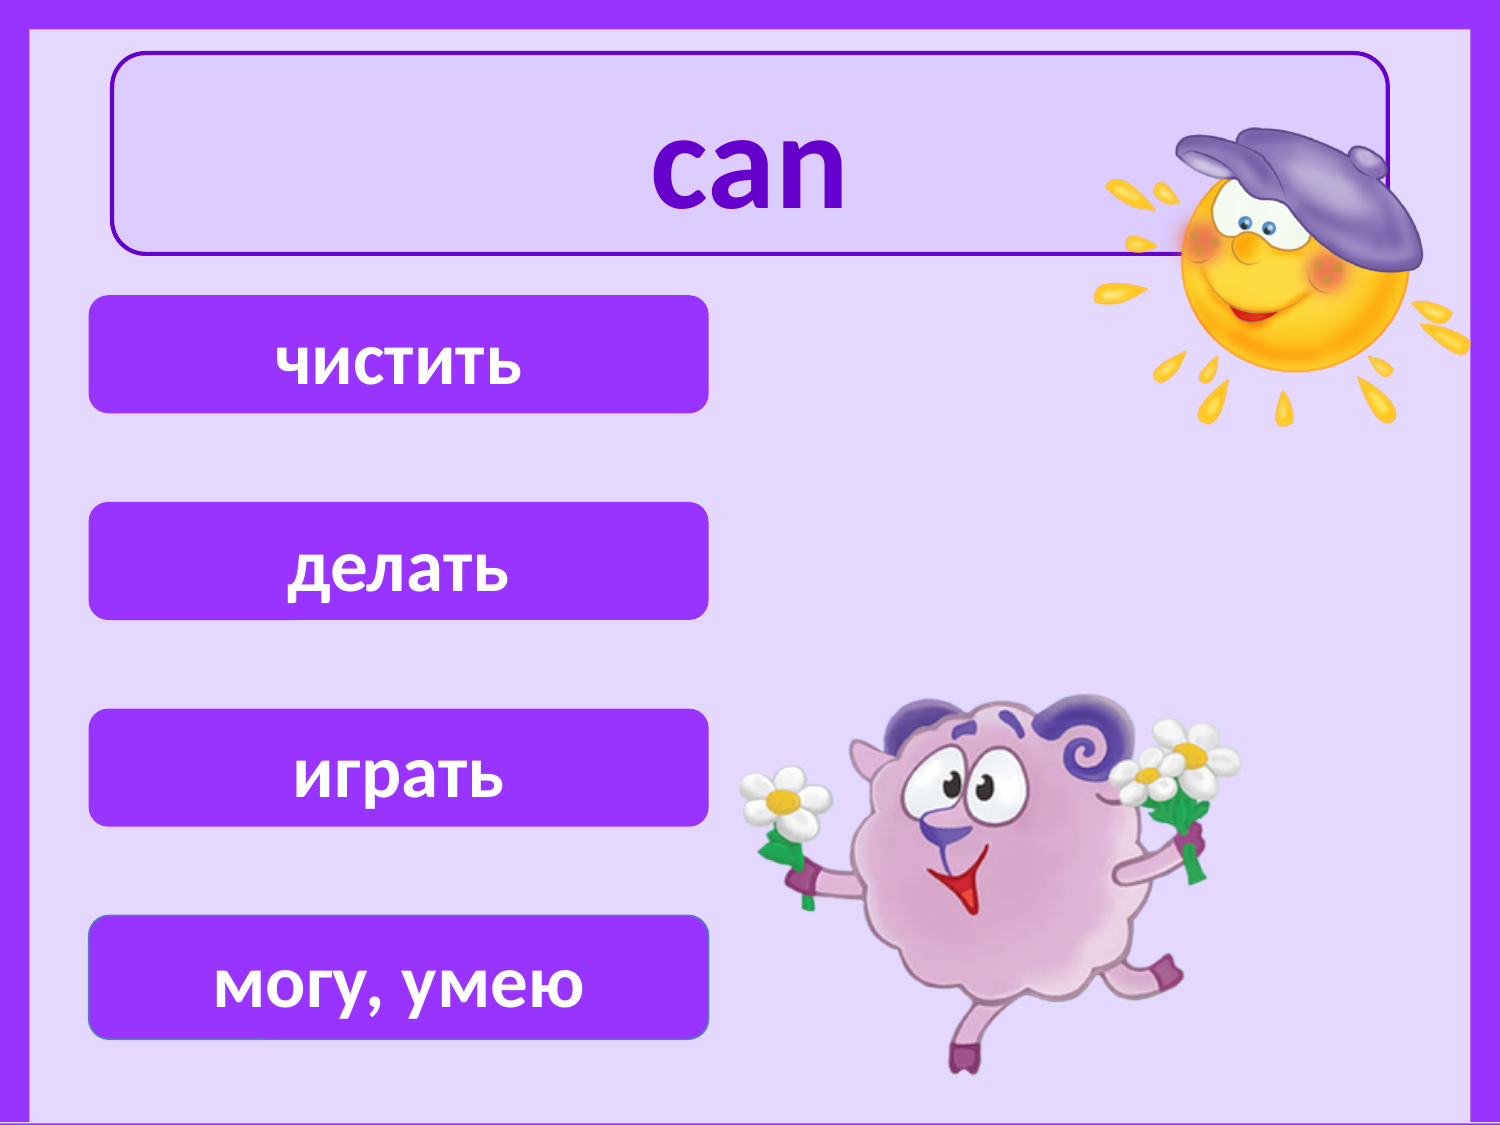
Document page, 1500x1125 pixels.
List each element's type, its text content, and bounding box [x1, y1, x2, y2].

text_box [0, 1121, 1500, 1125]
picture [1092, 127, 1471, 427]
text_box [0, 0, 1500, 32]
picture [737, 692, 1244, 1077]
text_box чистить [88, 295, 709, 414]
text_box могу, умею [88, 915, 709, 1040]
text_box [0, 32, 32, 1121]
text_box can [109, 50, 1390, 256]
text_box играть [88, 708, 709, 827]
text_box делать [88, 501, 709, 621]
text_box [1468, 32, 1500, 1121]
